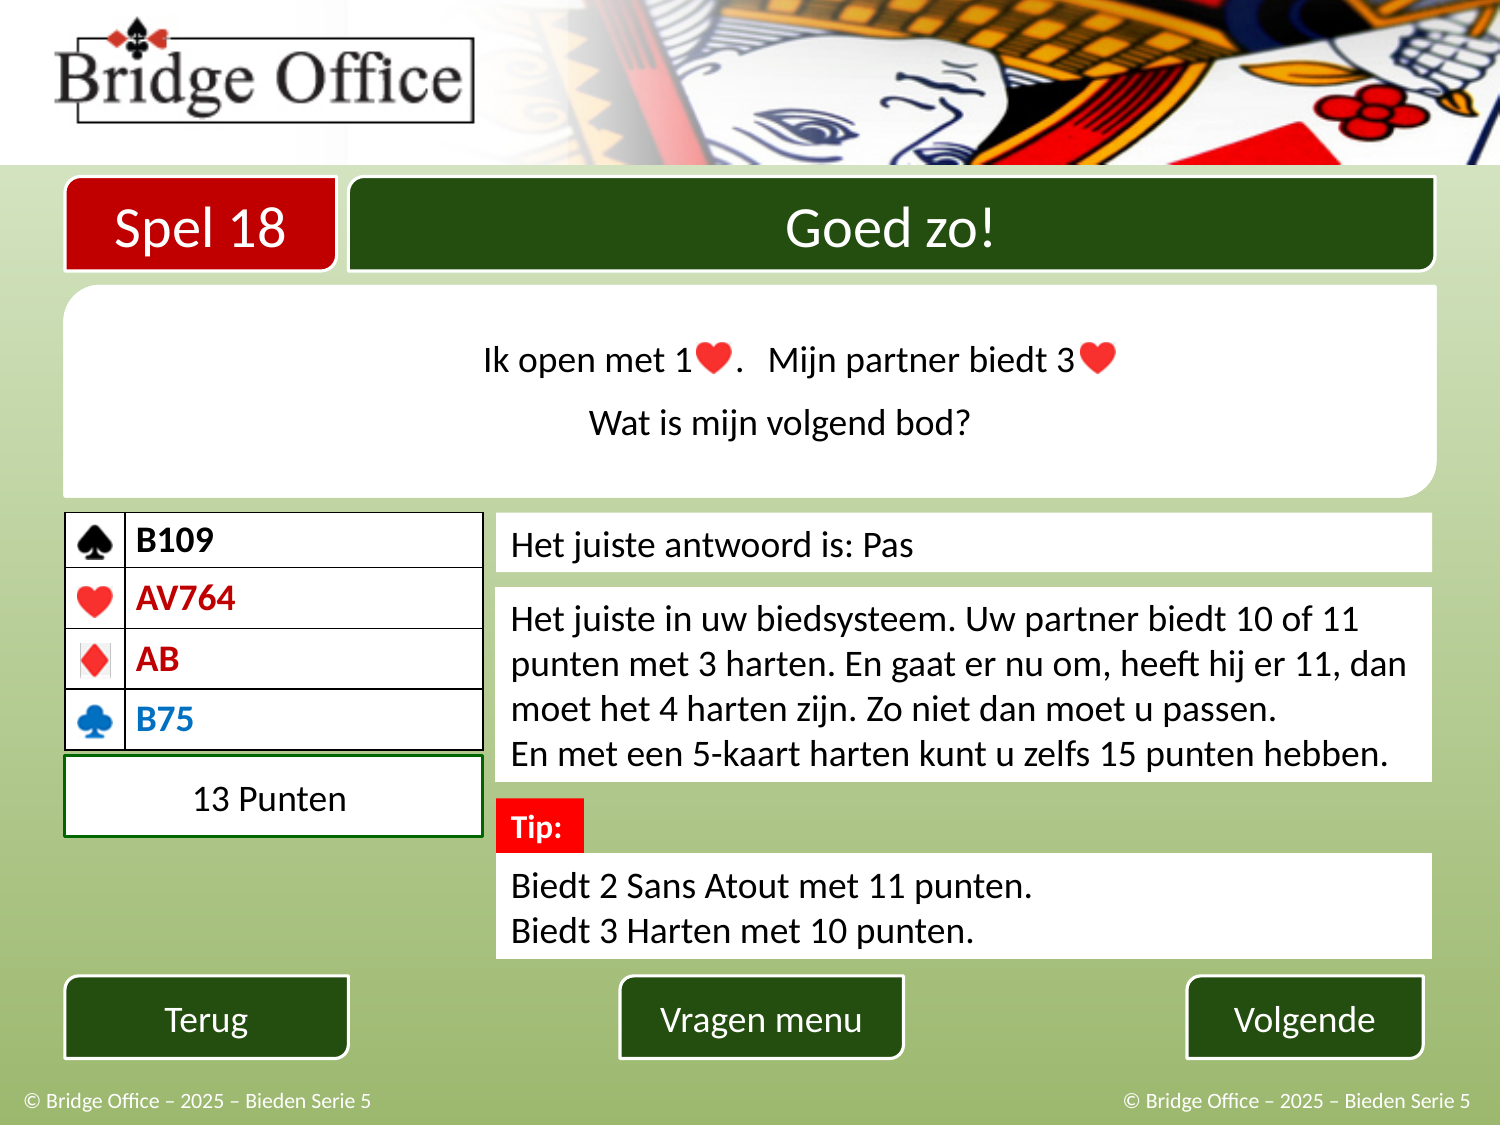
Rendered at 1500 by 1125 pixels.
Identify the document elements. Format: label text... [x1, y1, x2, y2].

text_box © Bridge Office – 2025 – Bieden Serie 5 [8, 1079, 393, 1121]
picture [77, 643, 114, 679]
picture [77, 524, 114, 561]
text_box Tip: [496, 798, 584, 853]
picture [77, 703, 114, 740]
table_cell B75 [126, 690, 482, 749]
table_cell [66, 629, 124, 688]
text_box 13 Punten [63, 754, 484, 838]
picture [0, 0, 1500, 166]
text_box Wat is mijn volgend bod? [573, 390, 995, 451]
text_box Biedt 2 Sans Atout met 11 punten. Biedt 3 Harten met 10 punten. [496, 853, 1432, 959]
text_box Mijn partner biedt 3 . [752, 327, 1151, 387]
table_cell [66, 690, 124, 749]
table_cell AV764 [126, 568, 482, 628]
picture [1079, 342, 1137, 374]
table_cell AB [126, 629, 482, 688]
text_box © Bridge Office – 2025 – Bieden Serie 5 [1107, 1079, 1500, 1121]
picture [696, 342, 766, 374]
picture [77, 585, 114, 618]
text_box [63, 284, 1437, 498]
text_box Vragen menu [618, 974, 906, 1061]
text_box Het juiste in uw biedsysteem. Uw partner biedt 10 of 11 punten met 3 harten. En gaat er nu om, heeft hij er 11, dan moet het 4 harten zijn. Zo niet dan moet u passen. En met een 5-kaart harten kunt u zelfs 15 punten hebben. [495, 587, 1432, 782]
table_cell [66, 568, 124, 628]
text_box Terug [63, 974, 350, 1061]
text_box Ik open met 1 . [468, 327, 845, 388]
table_header B109 [126, 513, 482, 567]
text_box Volgende [1185, 974, 1425, 1061]
text_box Het juiste antwoord is: Pas [496, 512, 1433, 573]
text_box Spel 18 [63, 178, 339, 273]
table_header [66, 513, 124, 567]
text_box Goed zo! [346, 178, 1437, 273]
